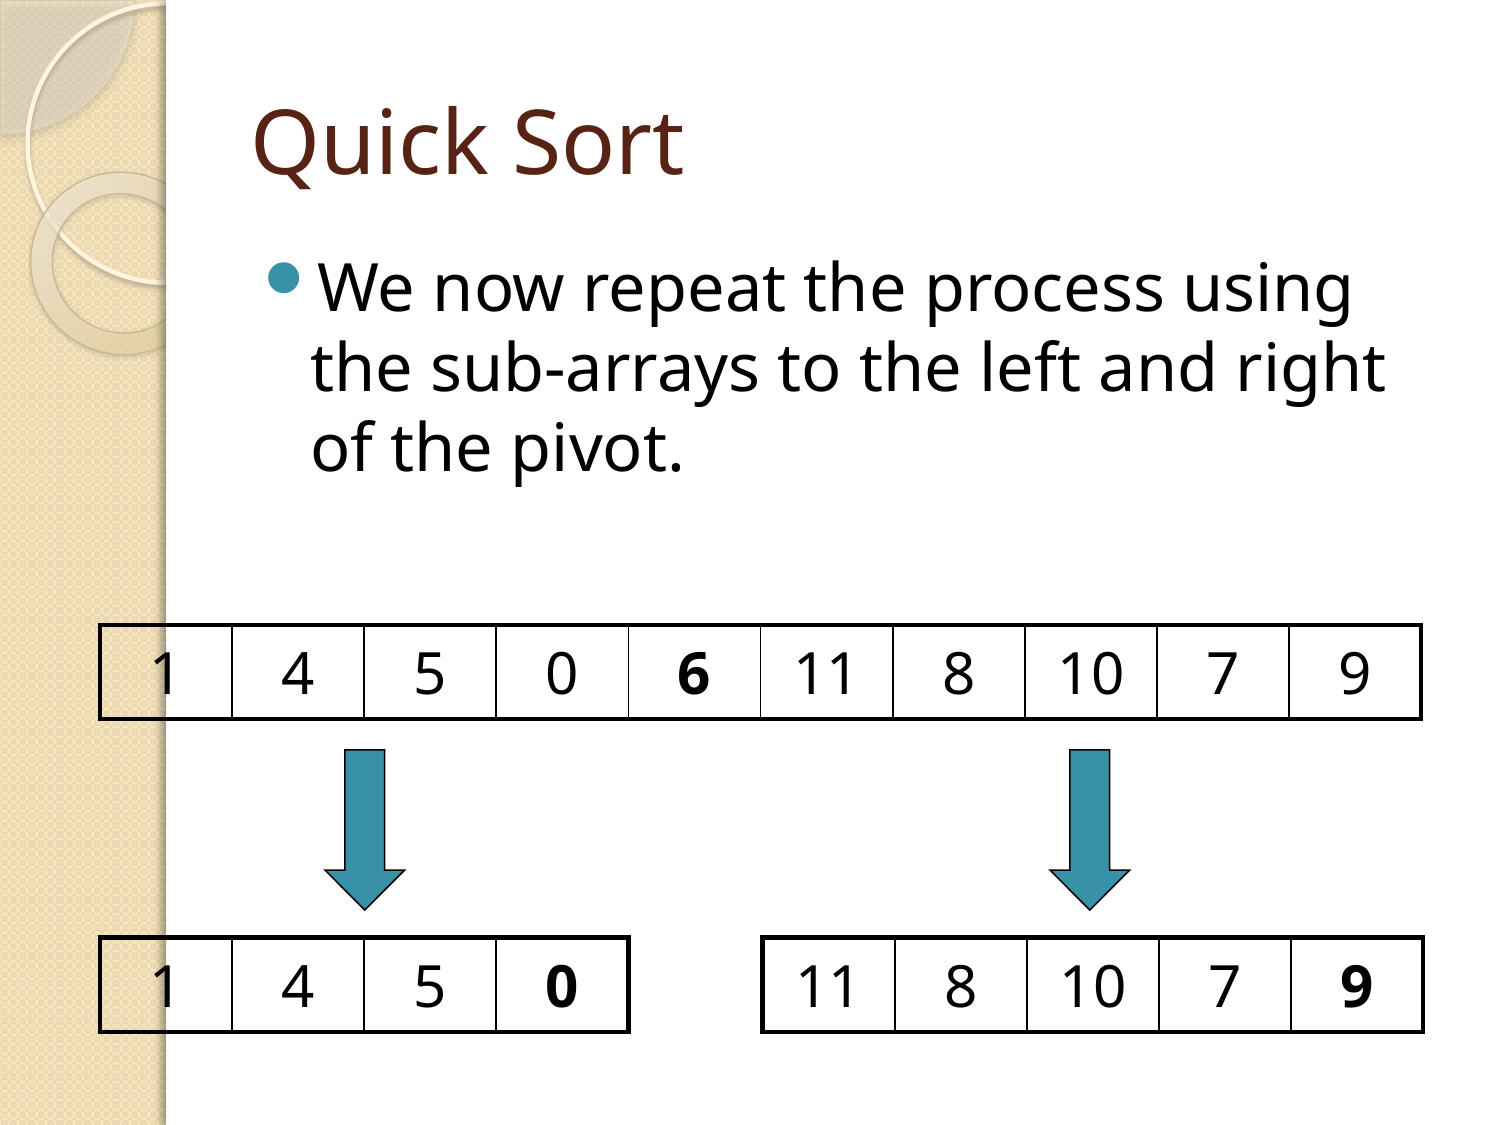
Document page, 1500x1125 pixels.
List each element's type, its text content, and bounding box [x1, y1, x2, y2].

table_header 10 [1026, 627, 1156, 717]
table_header 11 [761, 627, 892, 717]
table_header 1 [102, 940, 231, 1030]
table_header 9 [1292, 940, 1421, 1030]
table_header 11 [765, 940, 894, 1030]
table_header 4 [233, 627, 363, 717]
table_header 6 [629, 627, 760, 717]
table_header 8 [894, 627, 1024, 717]
table_header 10 [1028, 940, 1158, 1030]
table_header 1 [102, 627, 231, 717]
text_box [324, 749, 405, 911]
table_header 5 [365, 940, 495, 1030]
list We now repeat the process using the sub-arrays to the left and right of the pivot. [235, 237, 1466, 1026]
table_header 0 [497, 627, 628, 717]
table_header 0 [497, 940, 626, 1030]
table_header 8 [896, 940, 1026, 1030]
title Quick Sort [235, 45, 1466, 233]
table_header 4 [233, 940, 363, 1030]
table_header 5 [365, 627, 495, 717]
text_box [1050, 749, 1130, 911]
table_header 7 [1158, 627, 1288, 717]
table_header 7 [1160, 940, 1290, 1030]
table_header 9 [1290, 627, 1419, 717]
